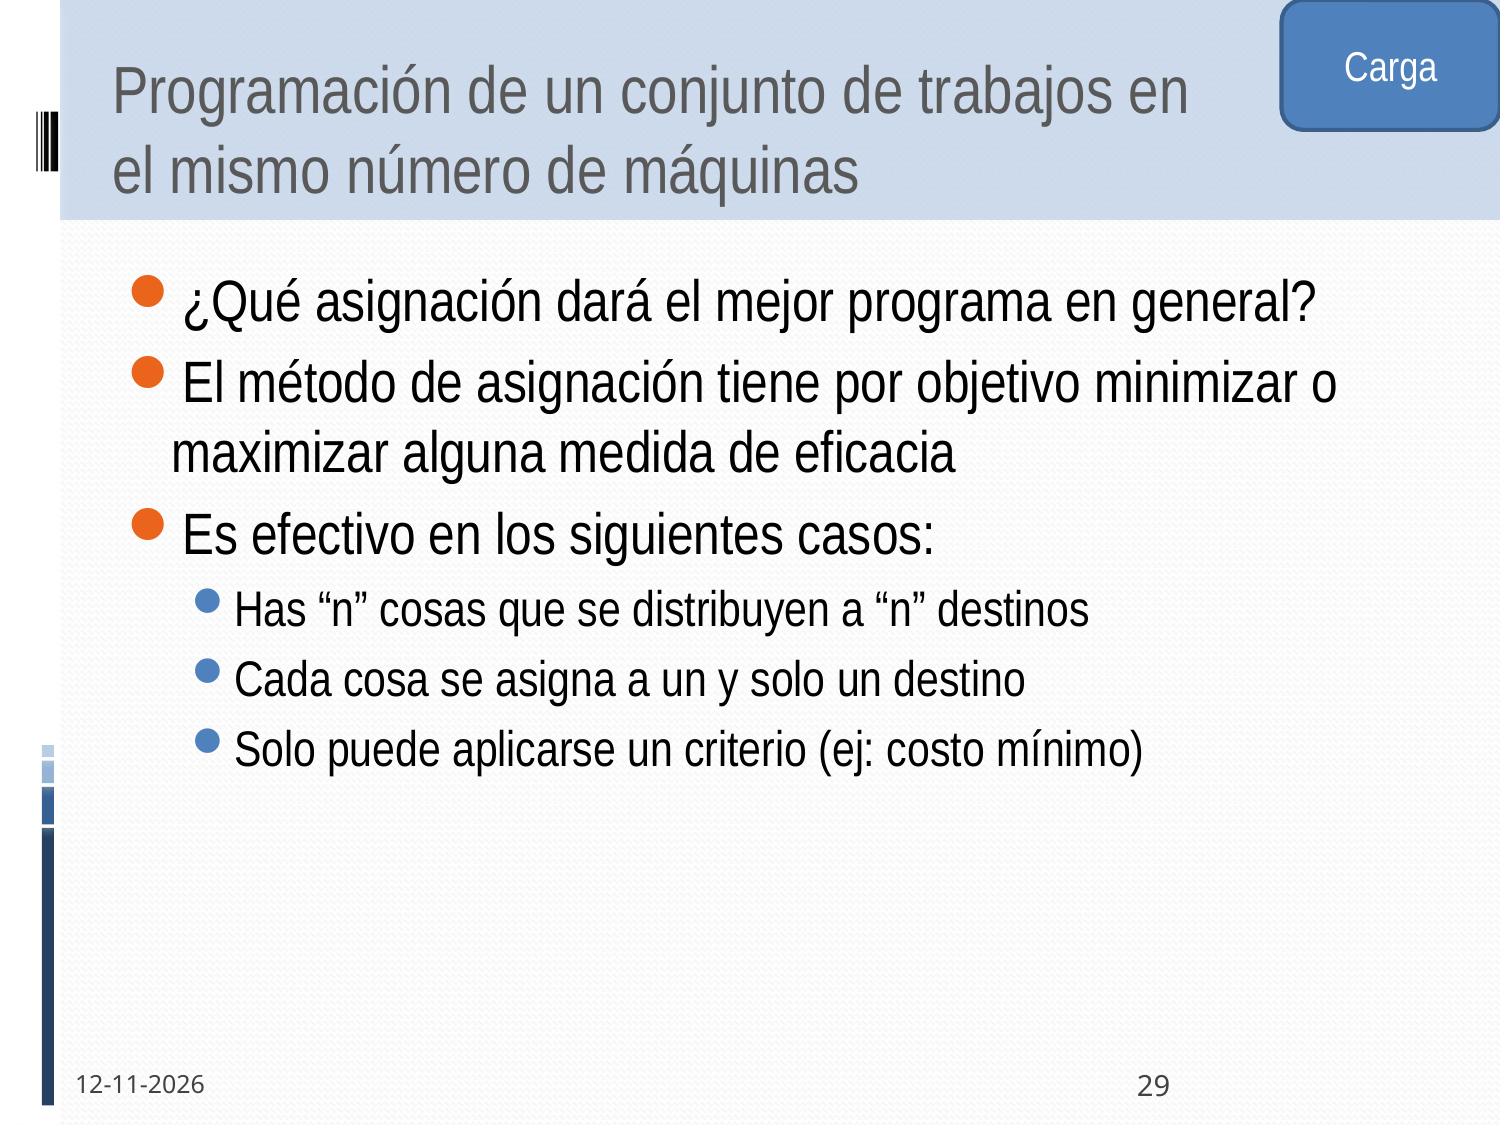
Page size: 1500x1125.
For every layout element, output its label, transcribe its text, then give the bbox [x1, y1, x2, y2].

list ¿Qué asignación dará el mejor programa en general? El método de asignación tiene por objetivo minimizar o maximizar alguna medida de eficacia Es efectivo en los siguientes casos: Has “n” cosas que se distribuyen a “n” destinos Cada cosa se asigna a un y solo un destino Solo puede aplicarse un criterio (ej: costo mínimo) [111, 255, 1436, 1038]
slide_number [75, 1042, 243, 1103]
text_box Carga [1279, 0, 1500, 132]
title Programación de un conjunto de trabajos en el mismo número de máquinas [111, 18, 1247, 207]
slide_number 29 [1045, 1046, 1171, 1107]
